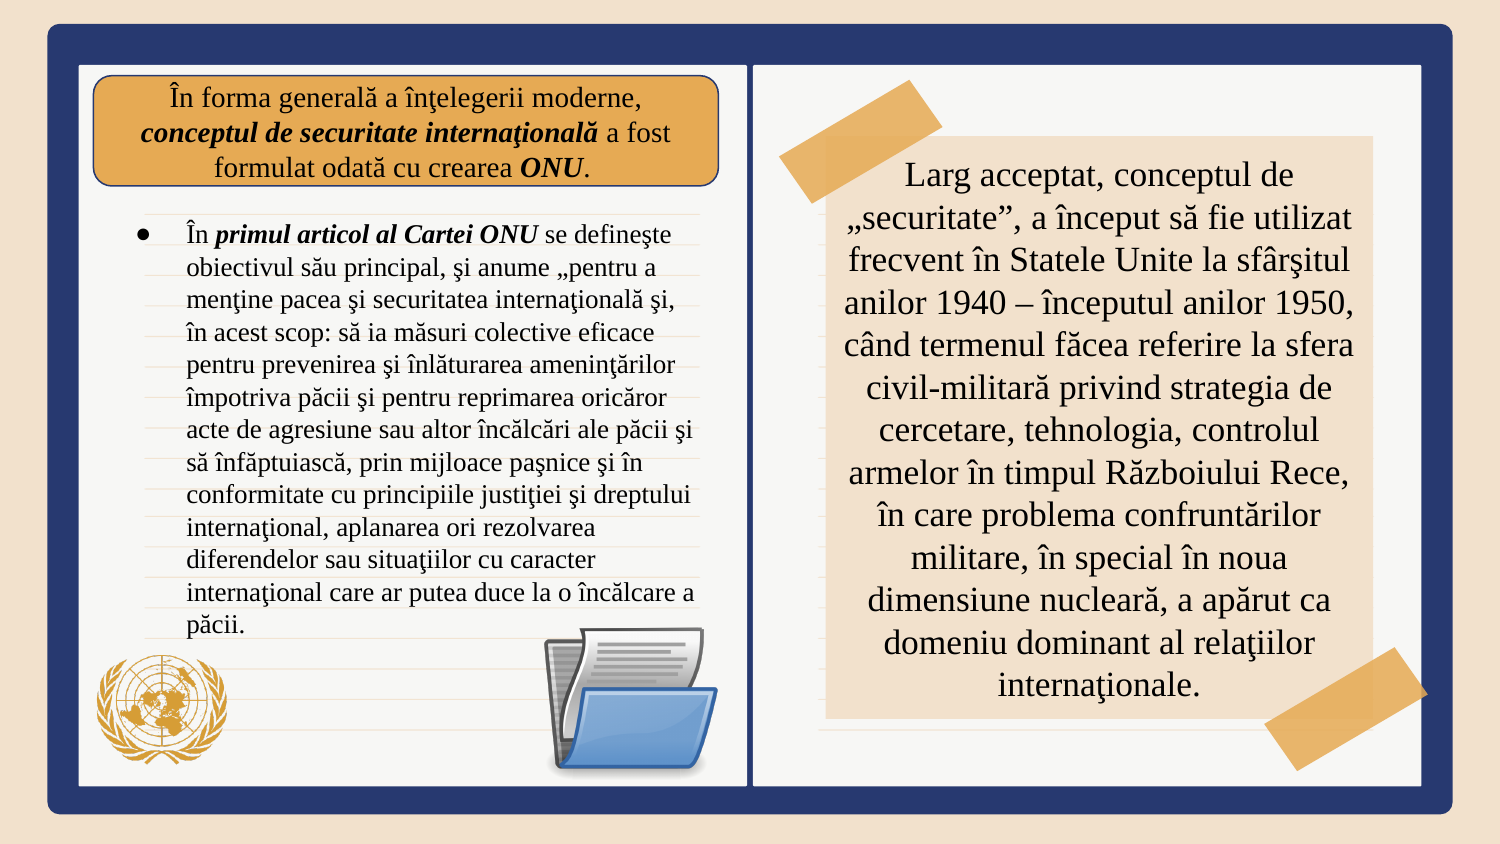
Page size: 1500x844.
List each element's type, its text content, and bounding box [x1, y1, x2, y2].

text_box În primul articol al Cartei ONU se defineşte obiectivul său principal, şi anume „pentru a menţine pacea şi securitatea internaţională şi, în acest scop: să ia măsuri colective eficace pentru prevenirea şi înlăturarea ameninţărilor împotriva păcii şi pentru reprimarea oricăror acte de agresiune sau altor încălcări ale păcii şi să înfăptuiască, prin mijloace paşnice şi în conformitate cu principiile justiţiei şi dreptului internaţional, aplanarea ori rezolvarea diferendelor sau situaţiilor cu caracter internaţional care ar putea duce la o încălcare a păcii. [96, 201, 716, 655]
picture [540, 620, 719, 799]
text_box [1264, 647, 1428, 772]
text_box În forma generală a înţelegerii moderne, conceptul de securitate internaţională a fost formulat odată cu crearea ONU. [93, 75, 719, 186]
text_box Larg acceptat, conceptul de „securitate”, a început să fie utilizat frecvent în Statele Unite la sfârşitul anilor 1940 – începutul anilor 1950, când termenul făcea referire la sfera civil-militară privind strategia de cercetare, tehnologia, controlul armelor în timpul Războiului Rece, în care problema confruntărilor militare, în special în noua dimensiune nucleară, a apărut ca domeniu dominant al relaţiilor internaţionale. [825, 136, 1374, 719]
picture [96, 653, 227, 765]
text_box [778, 79, 943, 204]
